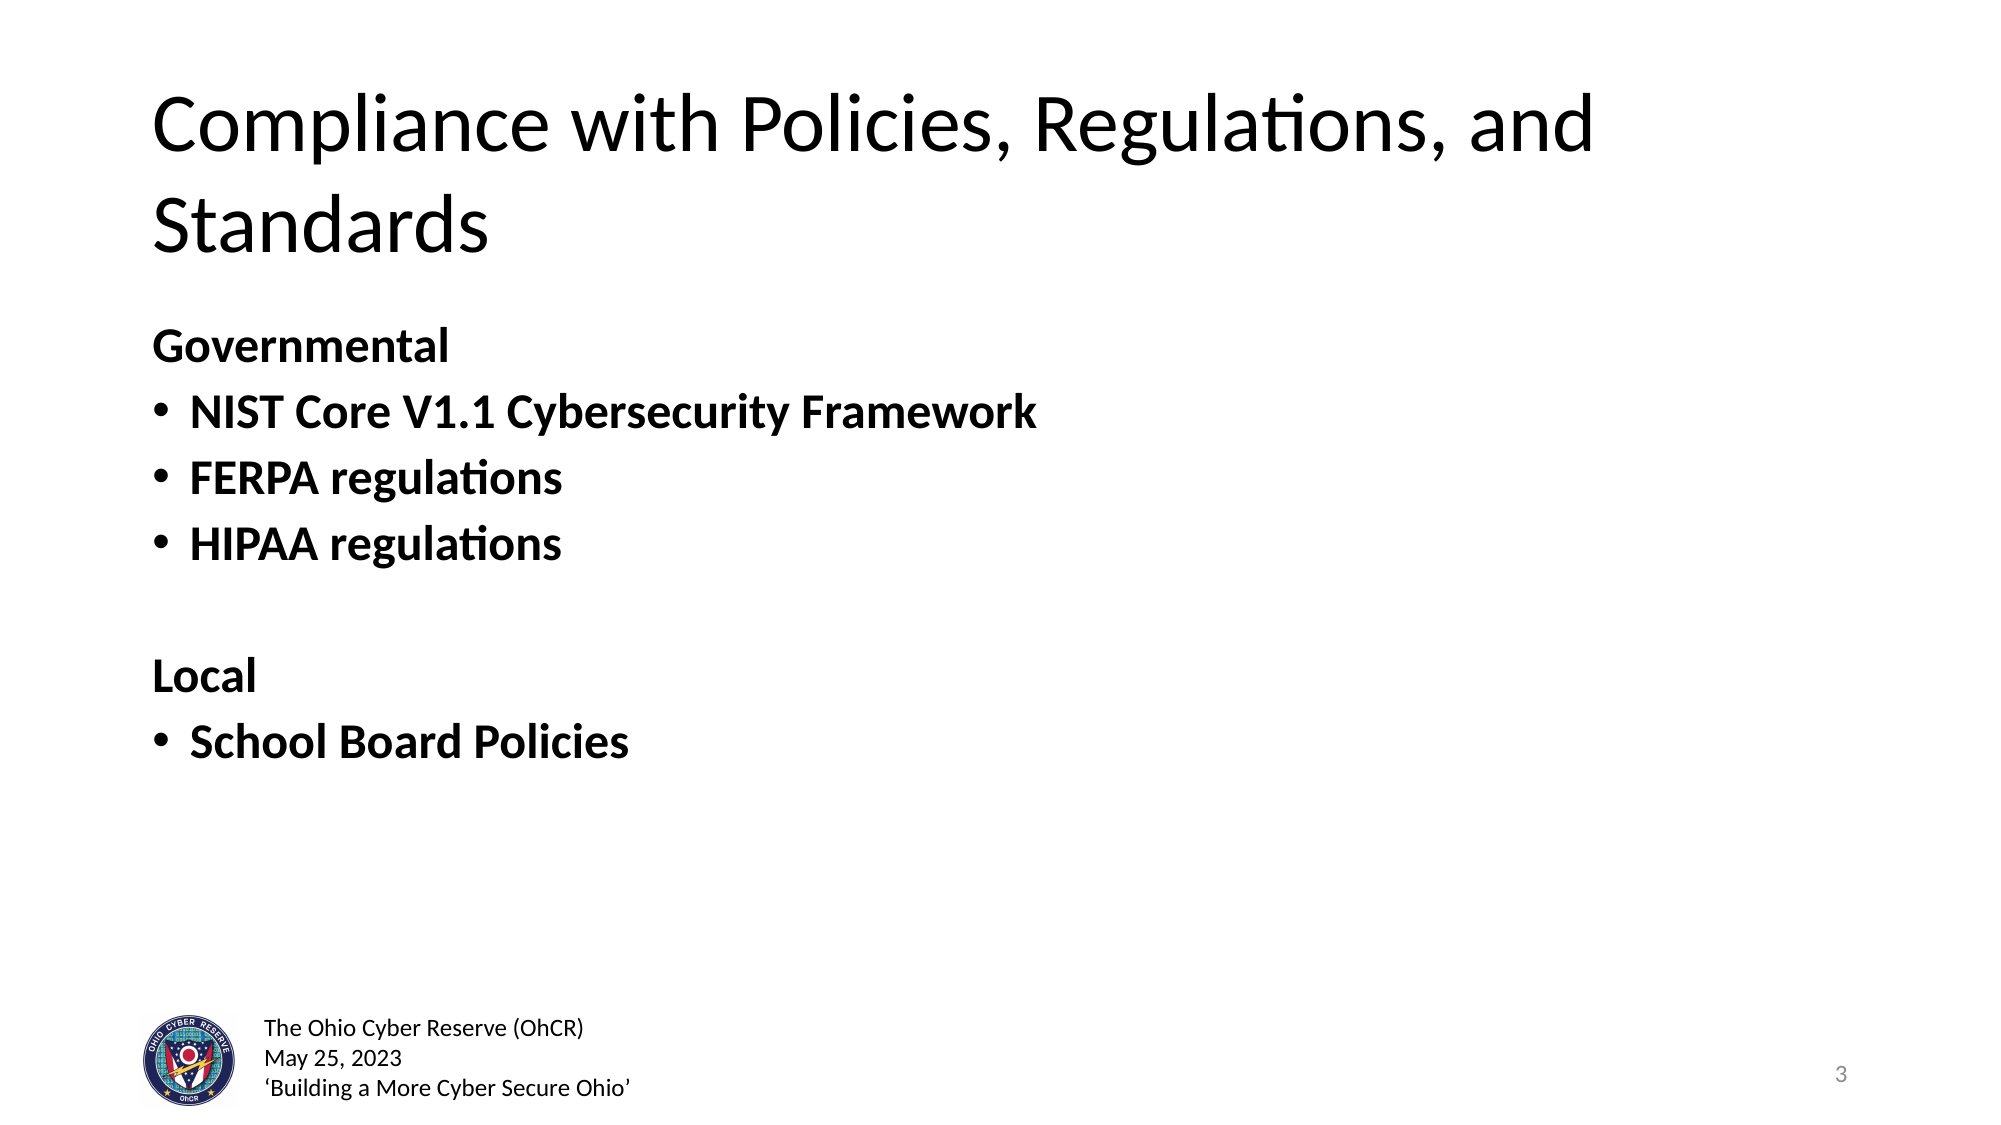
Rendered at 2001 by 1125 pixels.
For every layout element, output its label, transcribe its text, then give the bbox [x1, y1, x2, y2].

picture [140, 1013, 238, 1108]
text_box The Ohio Cyber Reserve (OhCR) May 25, 2023 ‘Building a More Cyber Secure Ohio’ [249, 1004, 647, 1109]
slide_number 3 [1412, 1042, 1863, 1103]
list Governmental NIST Core V1.1 Cybersecurity Framework FERPA regulations HIPAA regulations Local School Board Policies [137, 299, 1150, 1023]
title Compliance with Policies, Regulations, and Standards [137, 59, 1928, 278]
